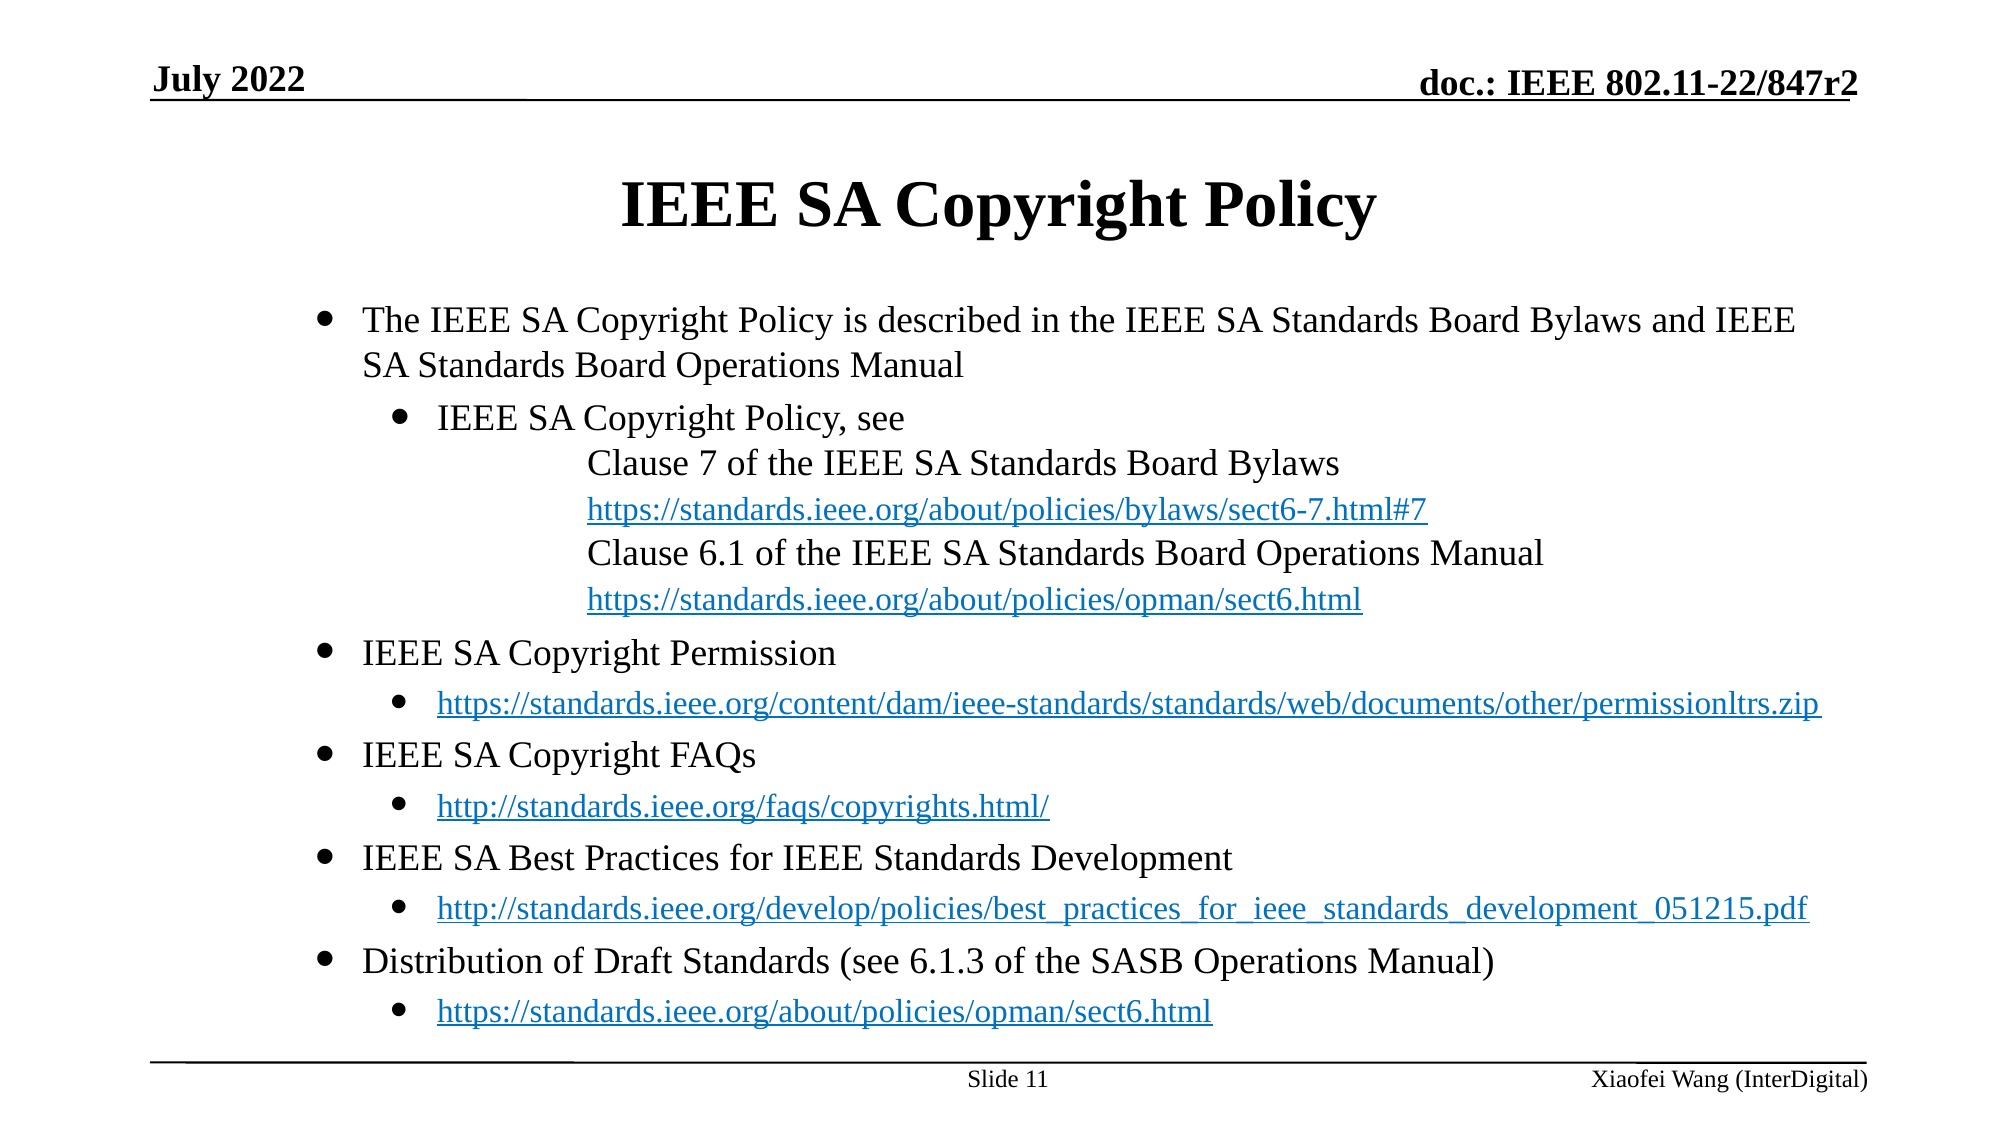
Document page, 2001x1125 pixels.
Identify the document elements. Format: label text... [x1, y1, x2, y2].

list The IEEE SA Copyright Policy is described in the IEEE SA Standards Board Bylaws and IEEE SA Standards Board Operations Manual IEEE SA Copyright Policy, see Clause 7 of the IEEE SA Standards Board Bylaws https://standards.ieee.org/about/policies/bylaws/sect6-7.html#7 Clause 6.1 of the IEEE SA Standards Board Operations Manual https://standards.ieee.org/about/policies/opman/sect6.html IEEE SA Copyright Permission https://standards.ieee.org/content/dam/ieee-standards/standards/web/documents/other/permissionltrs.zip IEEE SA Copyright FAQs http://standards.ieee.org/faqs/copyrights.html/ IEEE SA Best Practices for IEEE Standards Development http://standards.ieee.org/develop/policies/best_practices_for_ieee_standards_development_051215.pdf Distribution of Draft Standards (see 6.1.3 of the SASB Operations Manual) https://standards.ieee.org/about/policies/opman/sect6.html [149, 287, 1850, 1063]
title IEEE SA Copyright Policy [149, 112, 1850, 287]
footer Xiaofei Wang (InterDigital) [1171, 1061, 1869, 1093]
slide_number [152, 54, 563, 100]
slide_number 11 [950, 1061, 1067, 1123]
